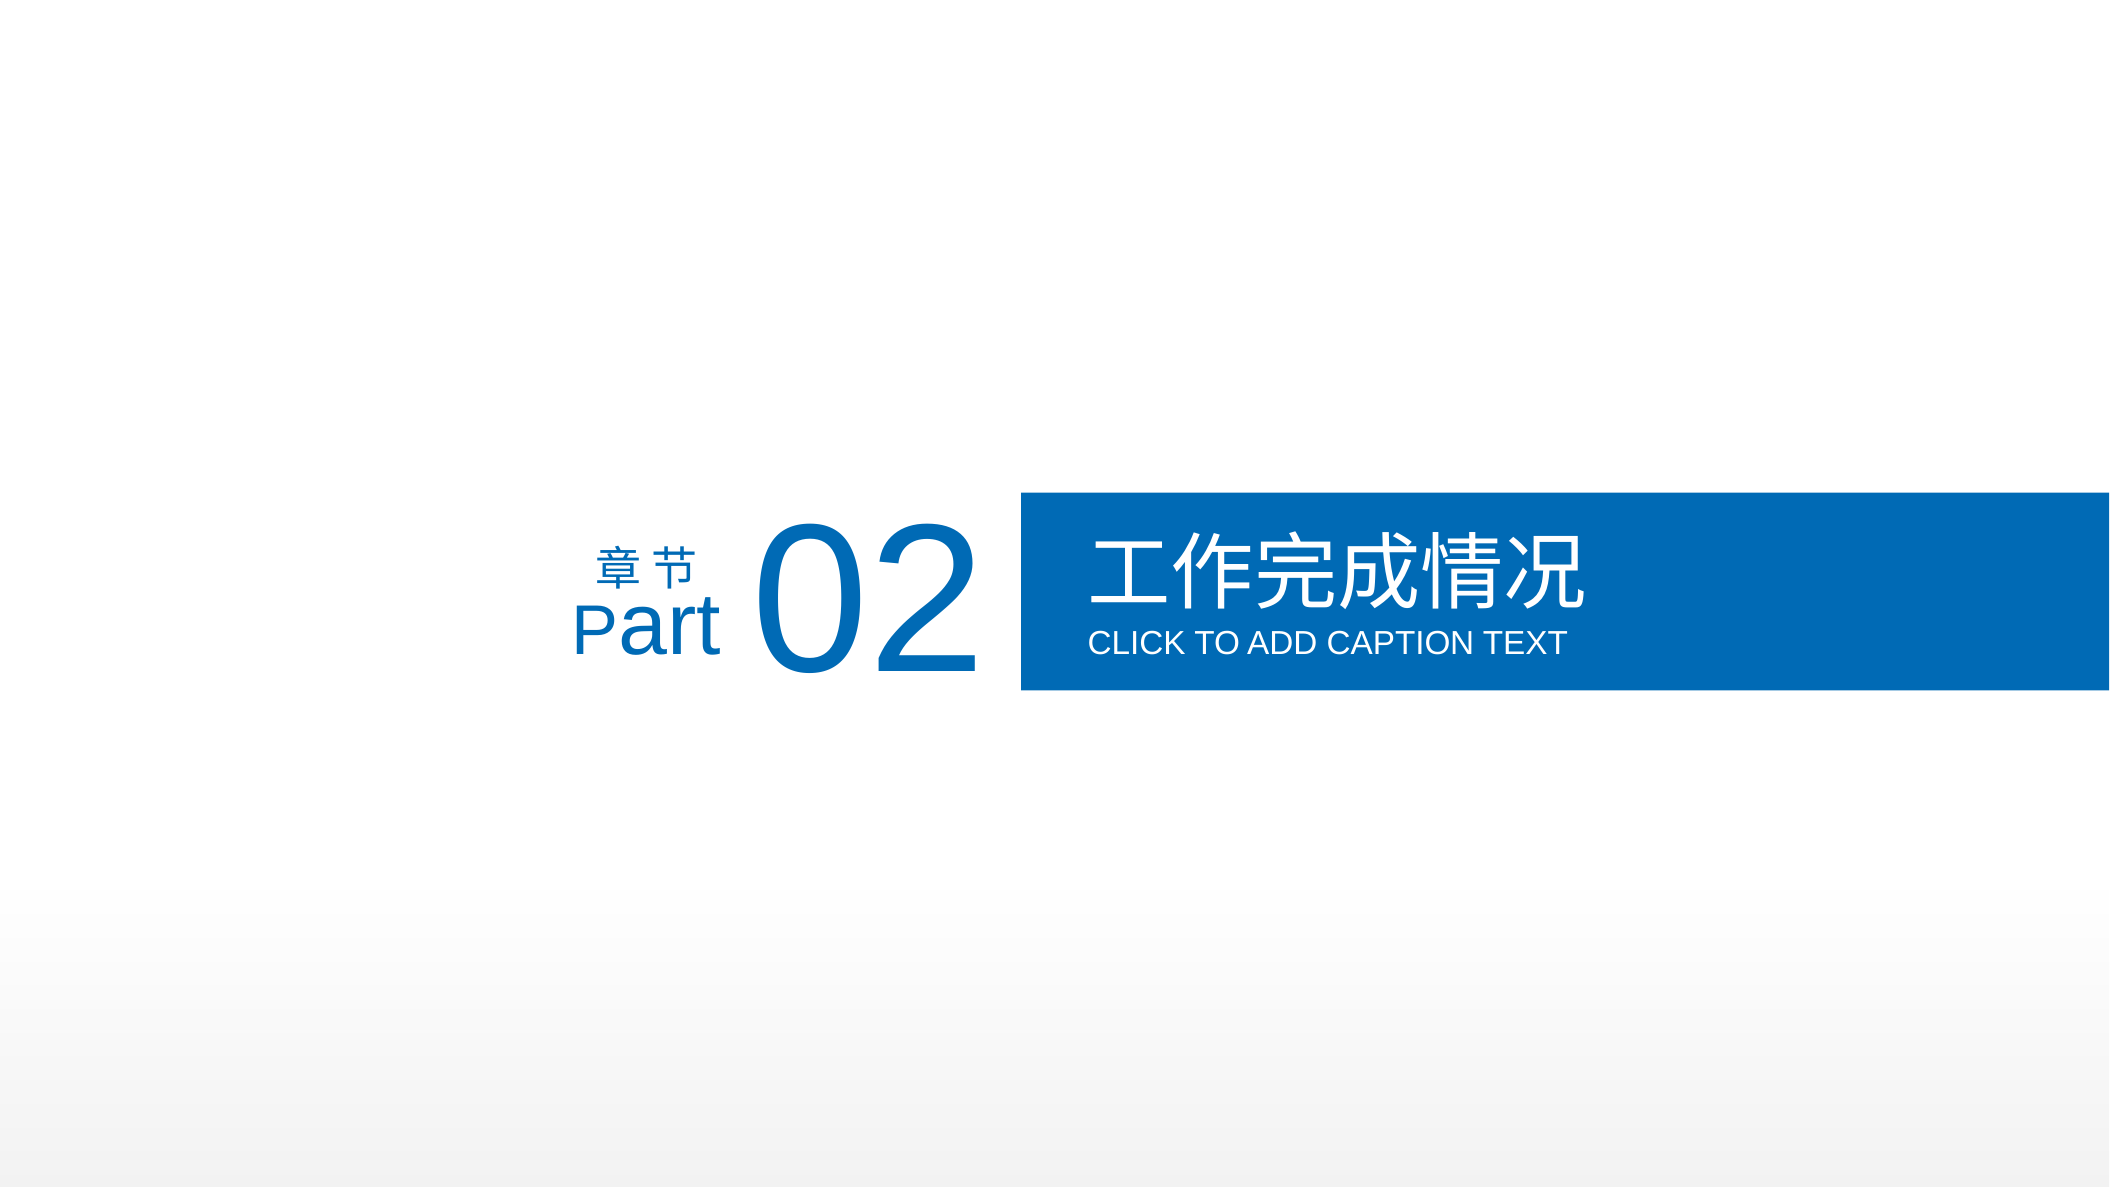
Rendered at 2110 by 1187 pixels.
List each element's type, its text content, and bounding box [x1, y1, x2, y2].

text_box [1021, 492, 2110, 691]
text_box 工作完成情况 [1087, 530, 1787, 621]
text_box 章 节 [595, 539, 698, 595]
text_box 02 [751, 460, 986, 714]
text_box Part [571, 566, 722, 673]
text_box CLICK TO ADD CAPTION TEXT [1087, 625, 1787, 662]
